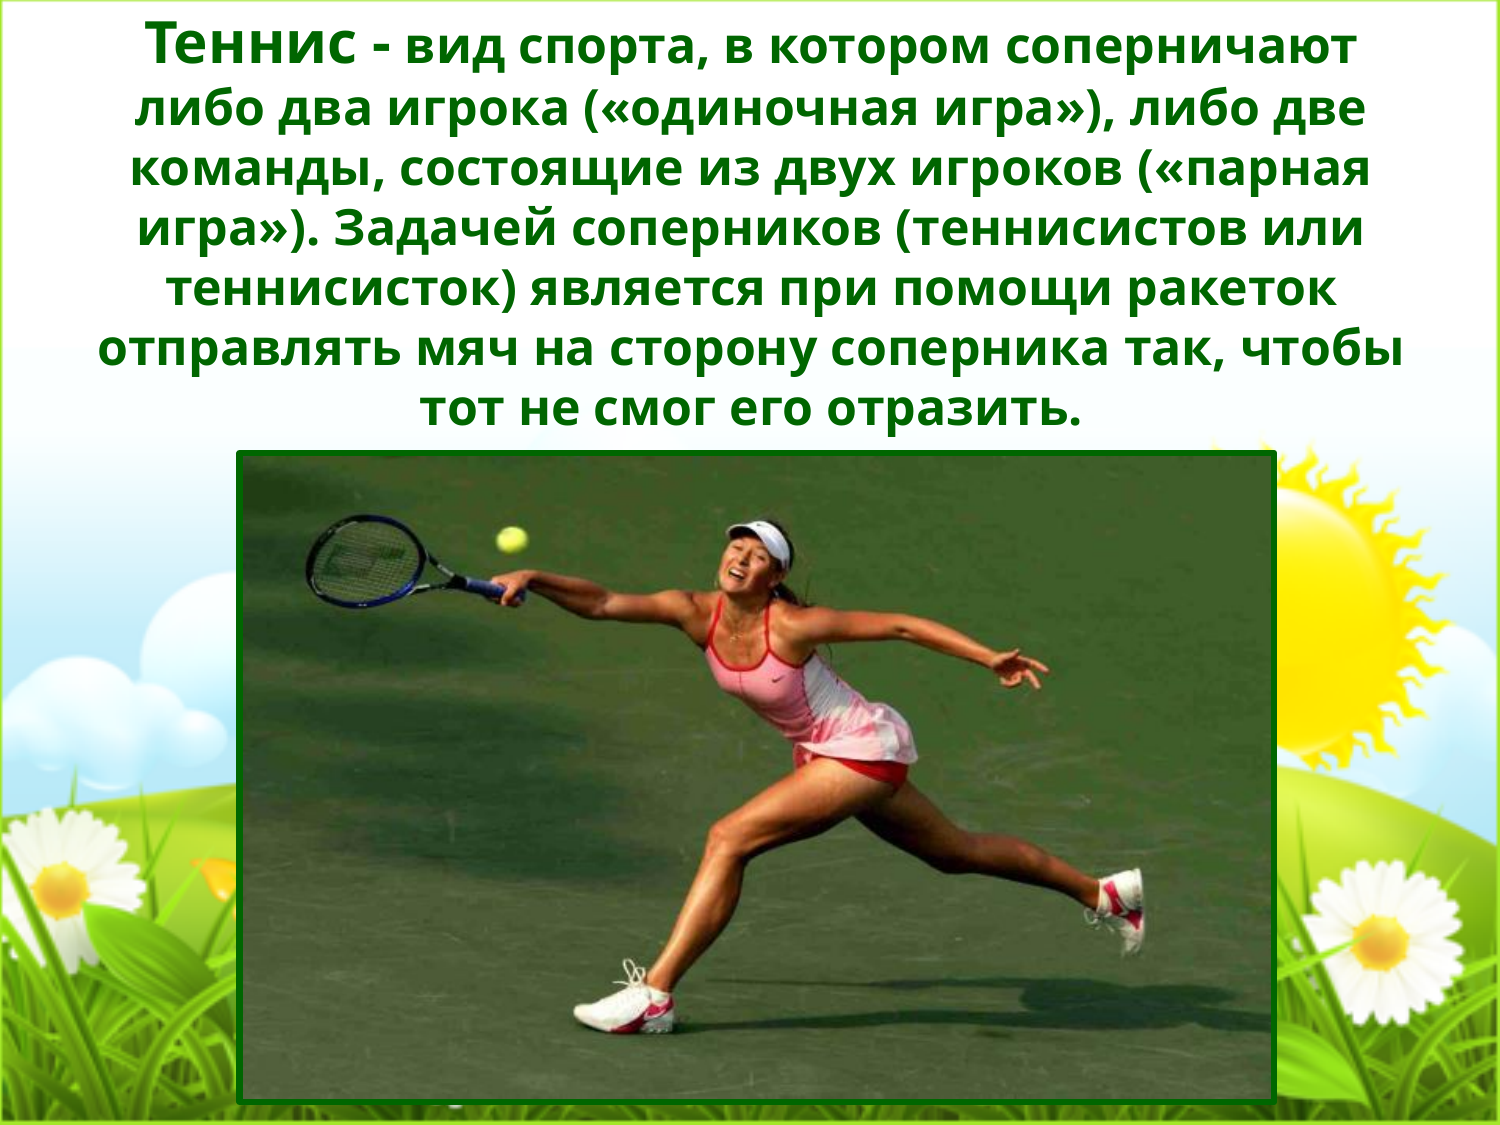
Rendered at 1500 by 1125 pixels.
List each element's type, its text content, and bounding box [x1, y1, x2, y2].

picture [0, 0, 1500, 1125]
title Теннис - вид спорта, в котором соперничают либо два игрока («одиночная игра»), либо две команды, состоящие из двух игроков («парная игра»). Задачей соперников (теннисистов или теннисисток) является при помощи ракеток отправлять мяч на сторону соперника так, чтобы тот не смог его отразить. [76, 19, 1427, 421]
